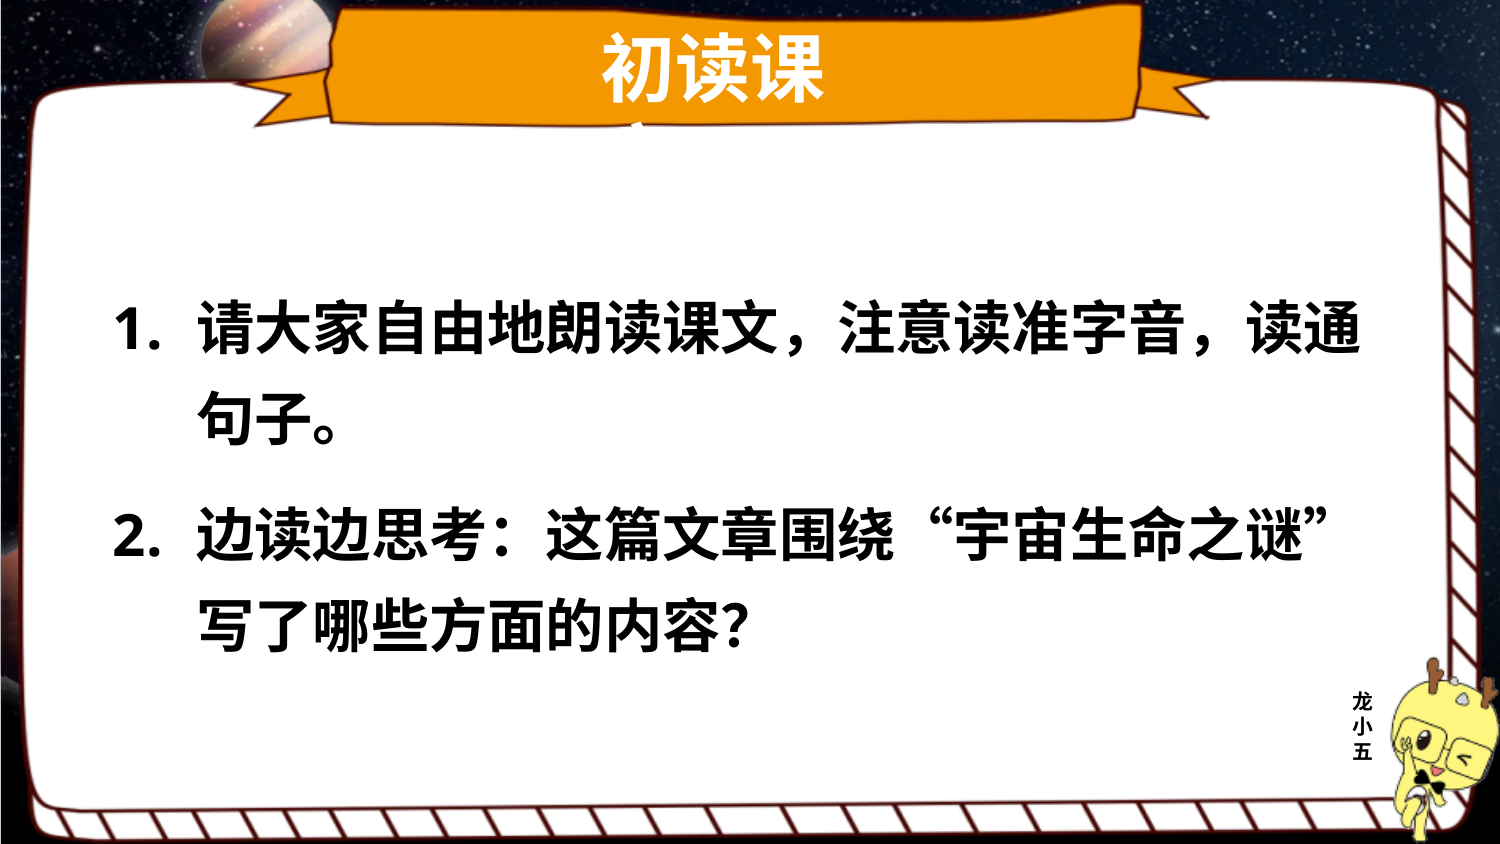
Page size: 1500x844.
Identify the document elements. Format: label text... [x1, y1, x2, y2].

text_box 初读课文 [579, 8, 921, 125]
text_box 请大家自由地朗读课文，注意读准字音，读通句子。 边读边思考：这篇文章围绕“宇宙生命之谜”写了哪些方面的内容？ [97, 262, 1406, 666]
picture [0, 0, 1500, 844]
